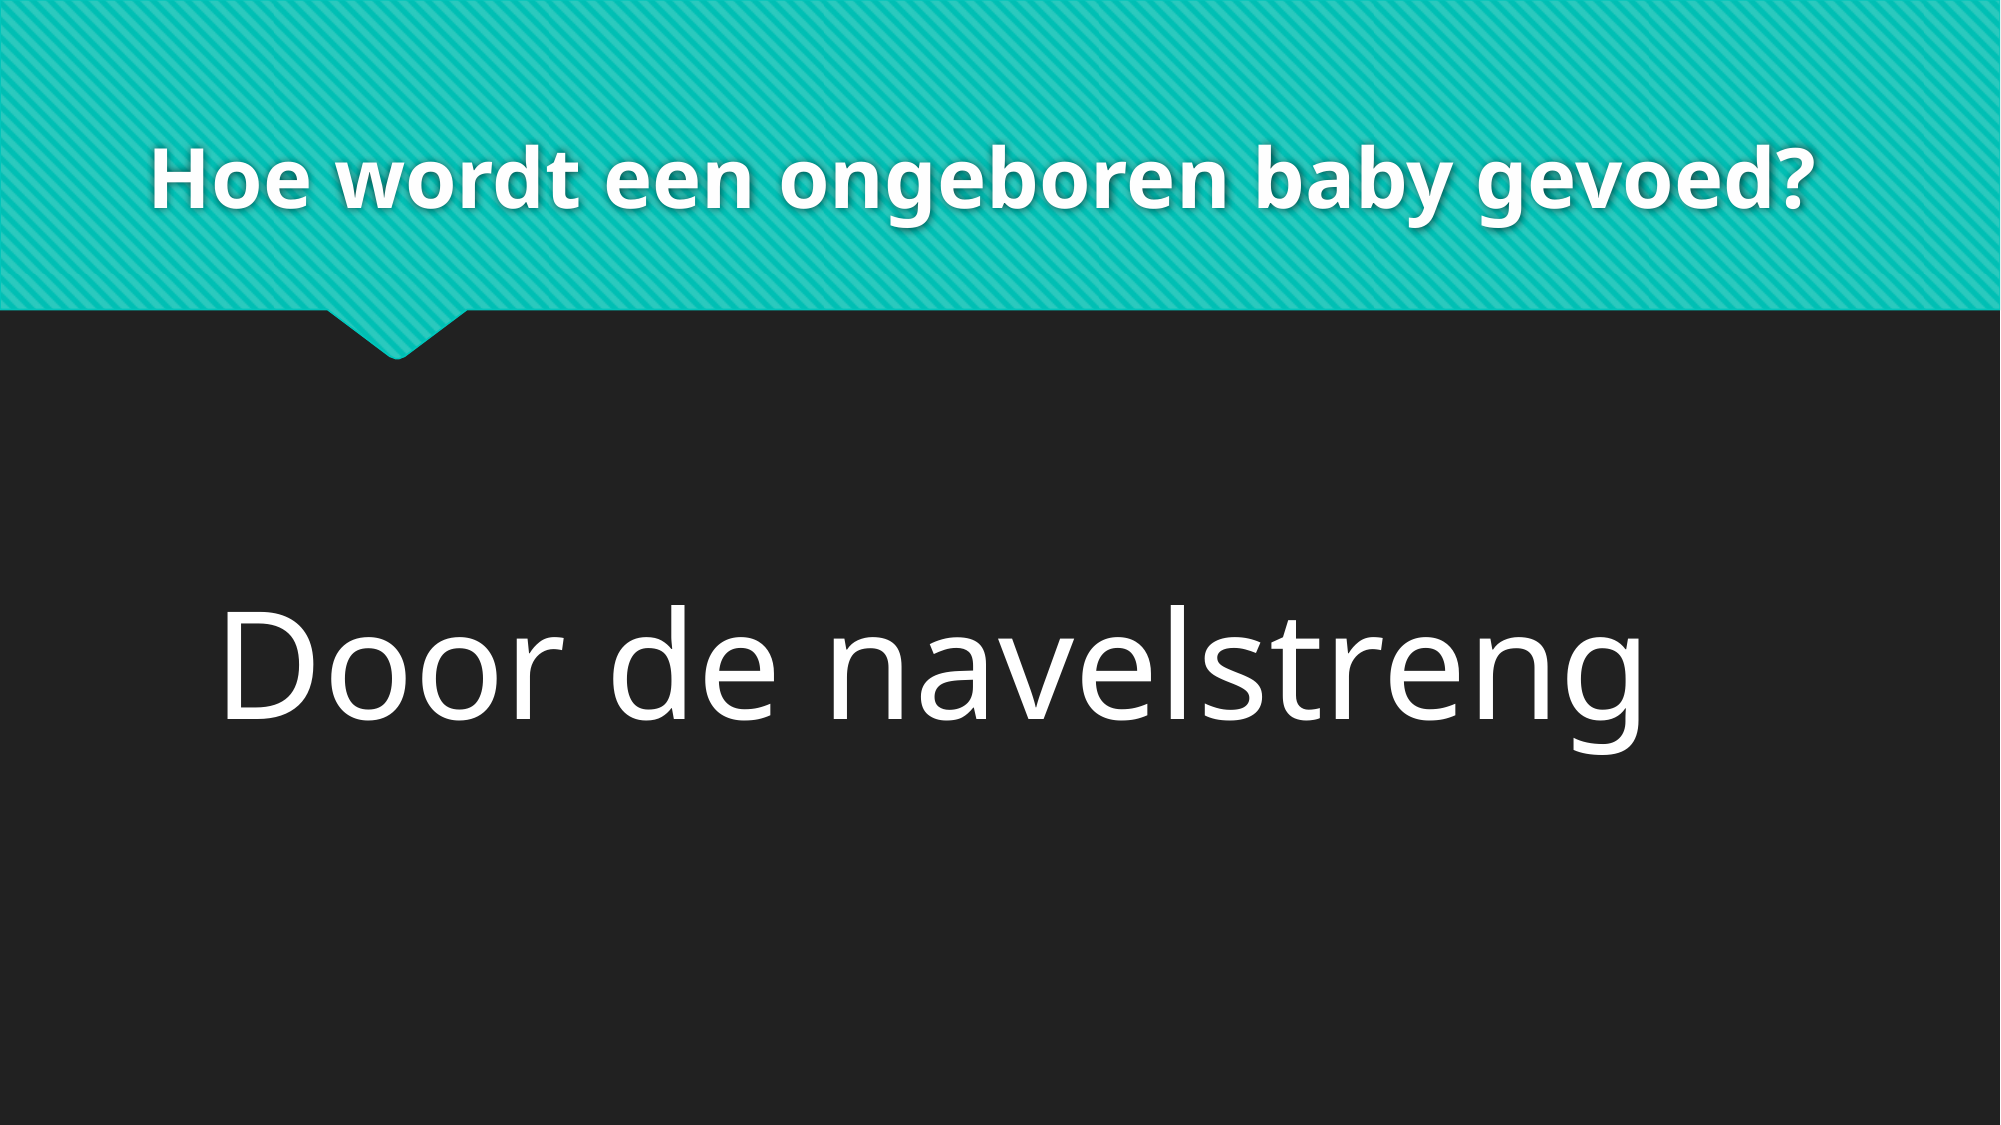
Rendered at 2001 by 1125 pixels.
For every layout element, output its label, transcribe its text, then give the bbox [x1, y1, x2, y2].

title Hoe wordt een ongeboren baby gevoed? [132, 73, 1868, 233]
text_box Door de navelstreng [199, 562, 1866, 758]
